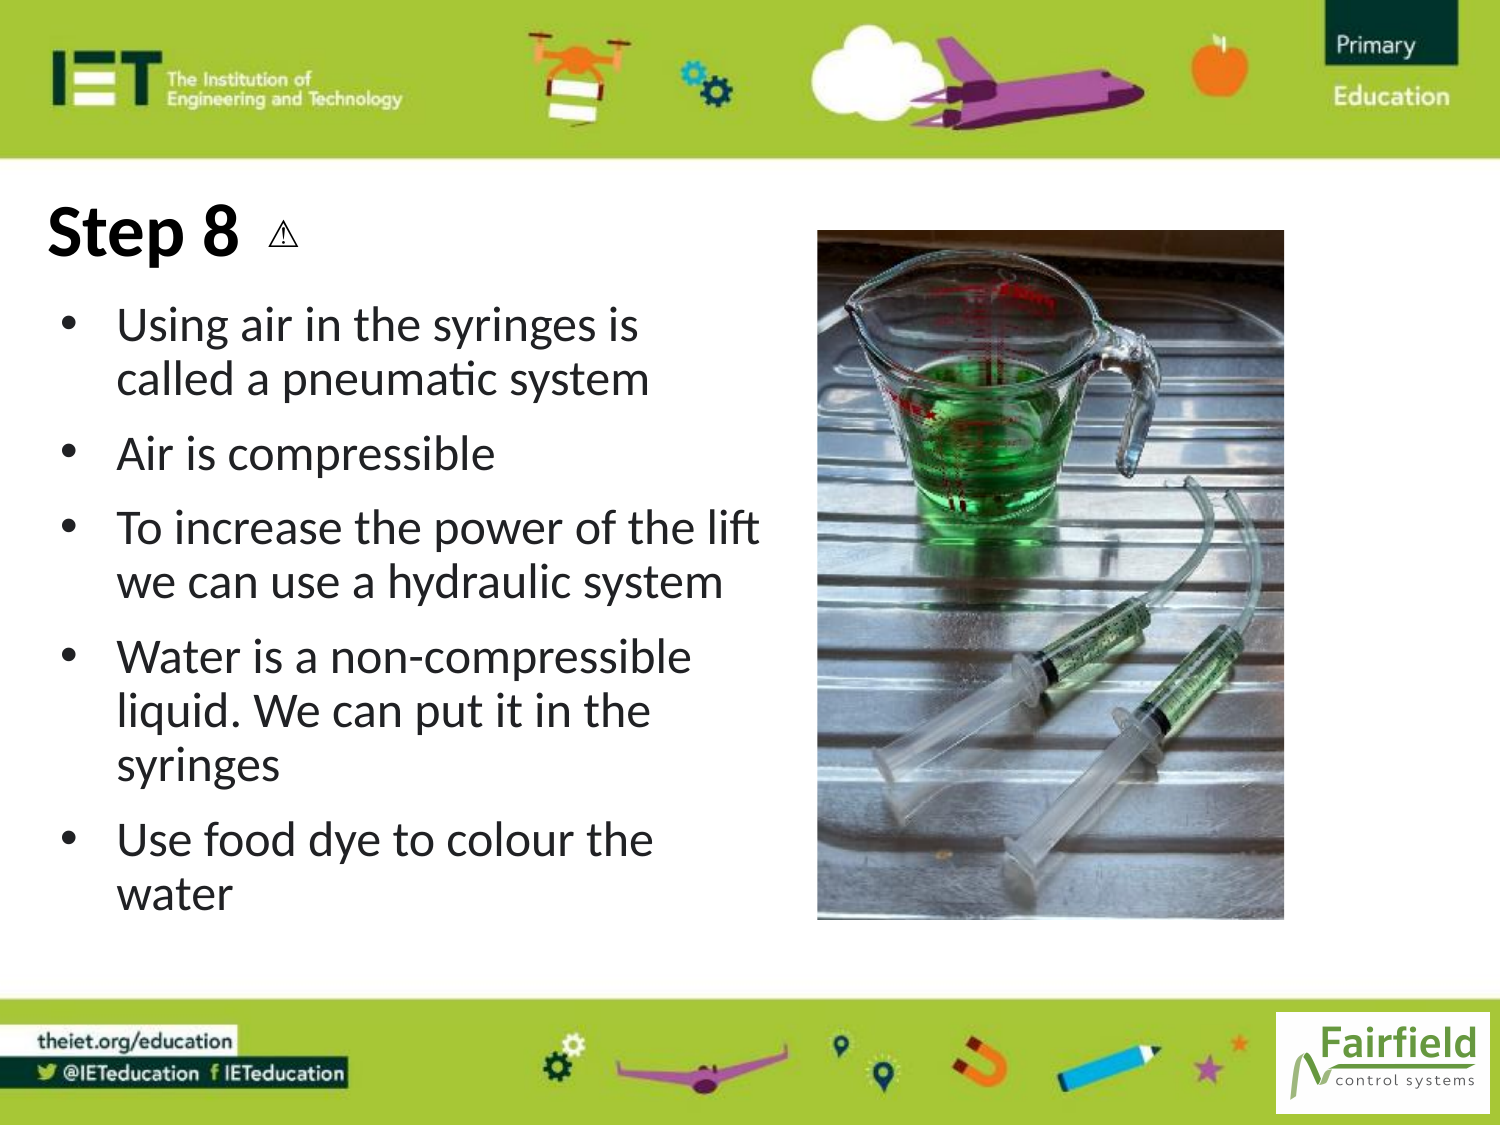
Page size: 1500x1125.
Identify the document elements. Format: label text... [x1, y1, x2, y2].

text_box [0, 171, 1484, 306]
text_box Step 8 [32, 174, 266, 280]
picture [0, 0, 1500, 1125]
text_box Using air in the syringes is called a pneumatic system Air is compressible To increase the power of the lift we can use a hydraulic system Water is a non-compressible liquid. We can put it in the syringes Use food dye to colour the water [45, 290, 783, 929]
text_box ⚠ [251, 202, 328, 262]
